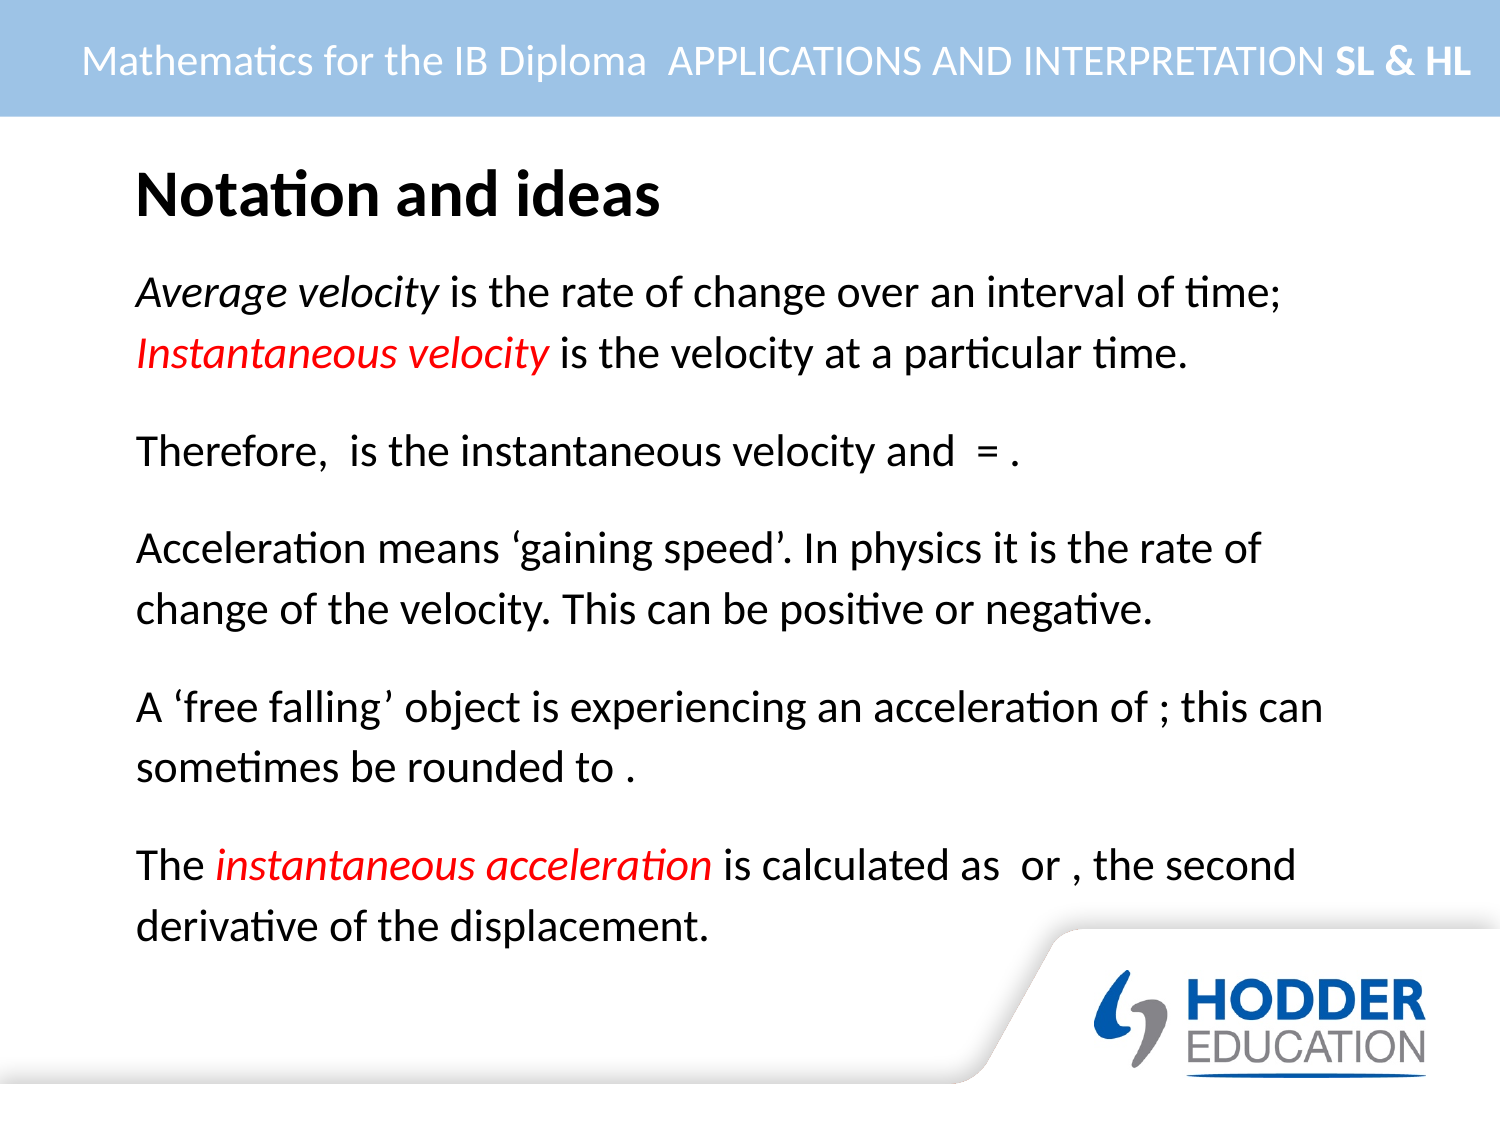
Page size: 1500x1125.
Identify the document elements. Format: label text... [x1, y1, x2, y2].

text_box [0, 893, 1500, 1125]
text_box Notation and ideas [135, 149, 1260, 230]
text_box Mathematics for the IB Diploma APPLICATIONS AND INTERPRETATION SL & HL [0, 0, 1500, 118]
